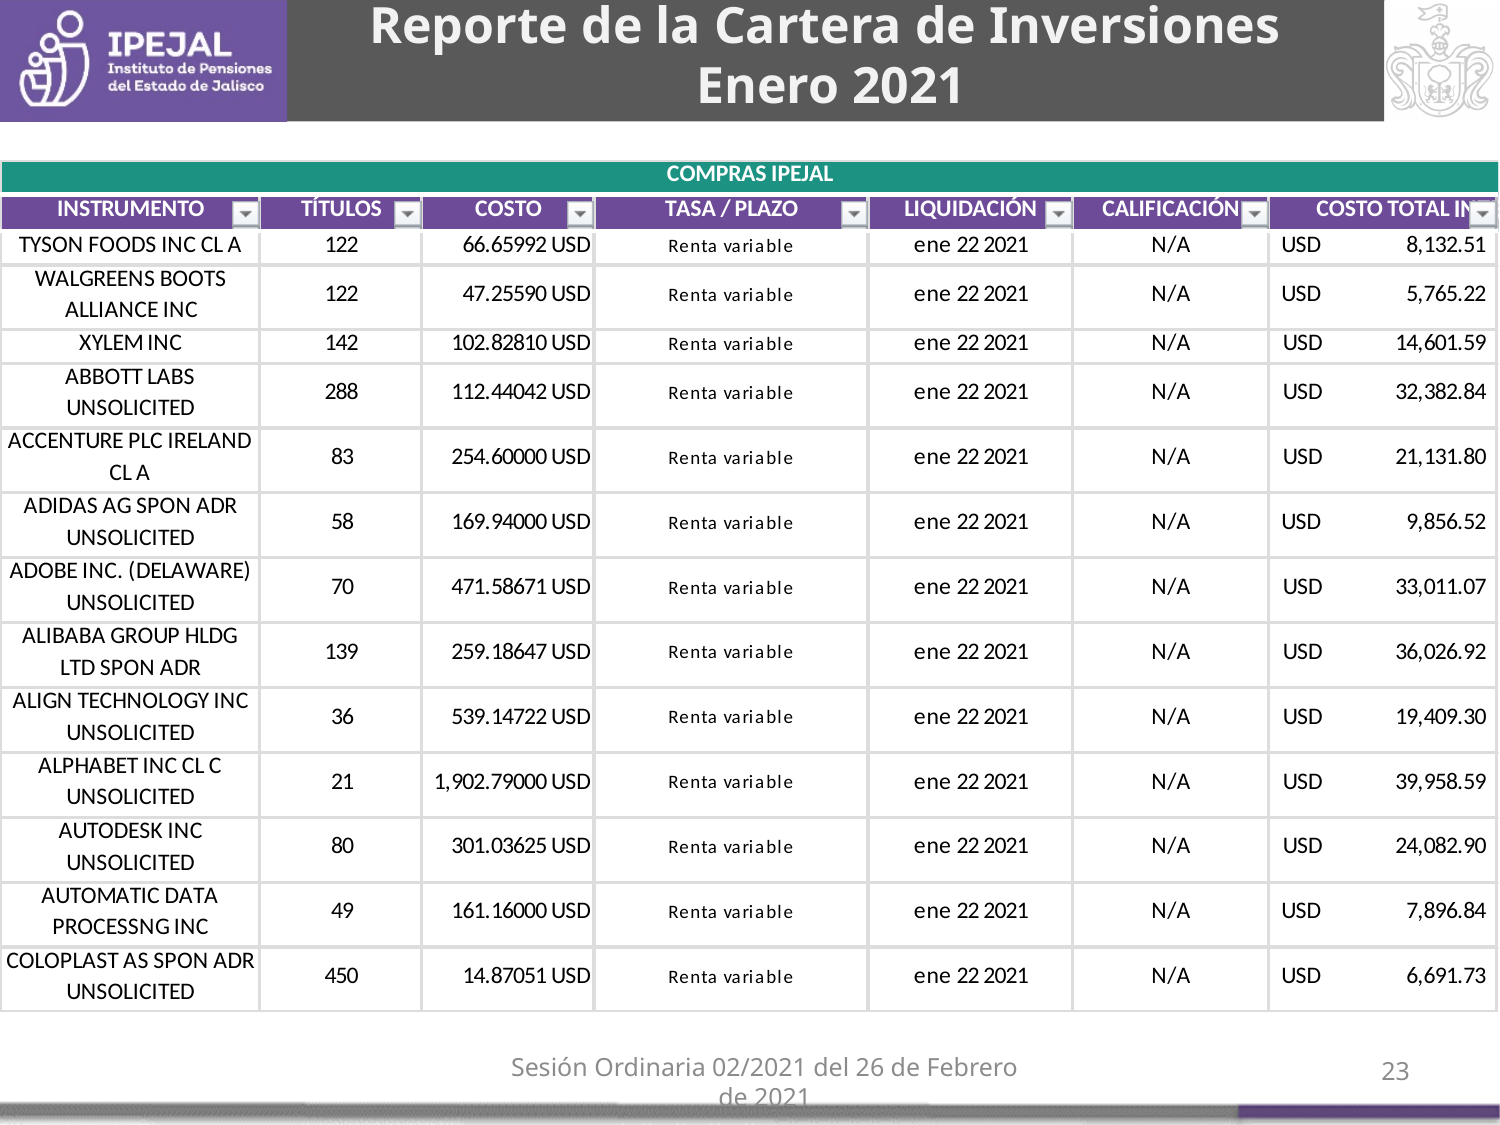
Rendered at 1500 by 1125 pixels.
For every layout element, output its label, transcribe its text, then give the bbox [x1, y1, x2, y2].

picture [0, 1096, 1500, 1125]
picture [0, 0, 275, 122]
slide_number 22 [1074, 1042, 1425, 1103]
text_box Reporte de la Cartera de Inversiones Enero 2021 [275, 0, 1388, 123]
picture [0, 160, 1500, 1014]
text_box Sesión Ordinaria 02/2021 del 26 de Febrero de 2021 [483, 1051, 1046, 1112]
